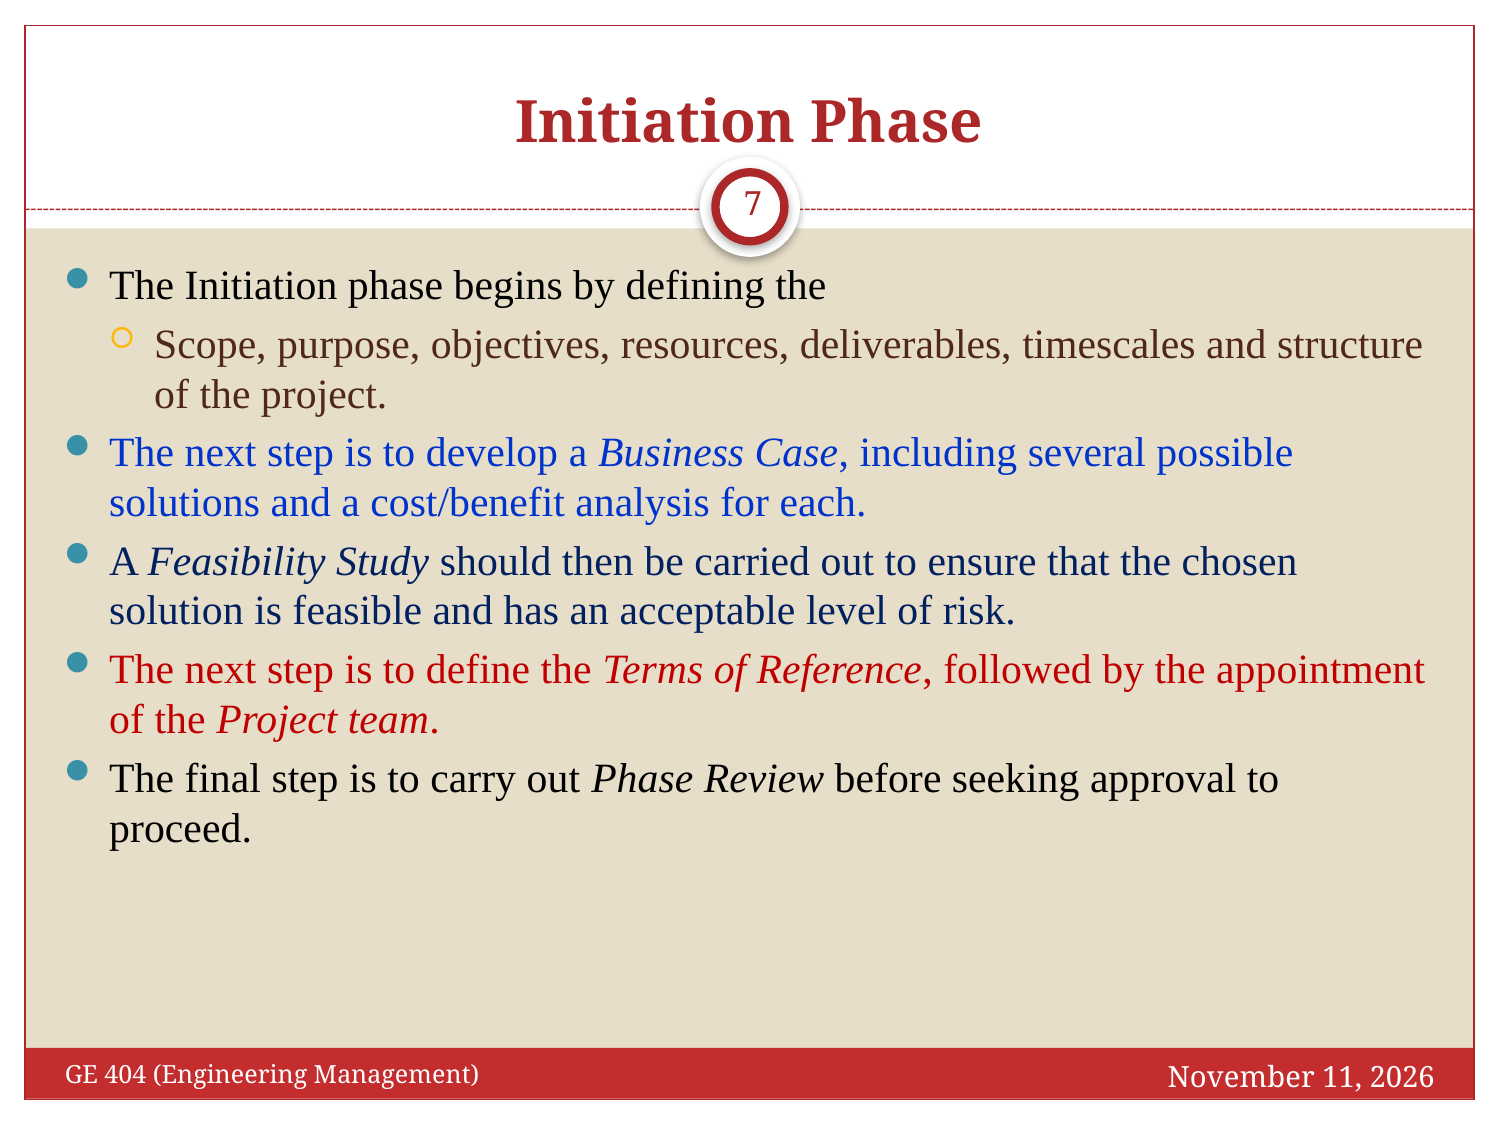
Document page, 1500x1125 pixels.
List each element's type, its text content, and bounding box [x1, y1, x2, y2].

list The Initiation phase begins by defining the Scope, purpose, objectives, resources, deliverables, timescales and structure of the project. The next step is to develop a Business Case, including several possible solutions and a cost/benefit analysis for each. A Feasibility Study should then be carried out to ensure that the chosen solution is feasible and has an acceptable level of risk. The next step is to define the Terms of Reference, followed by the appointment of the Project team. The final step is to carry out Phase Review before seeking approval to proceed. [49, 250, 1445, 1001]
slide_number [950, 1050, 1450, 1111]
slide_number 7 [715, 168, 791, 241]
title Initiation Phase [49, 37, 1450, 162]
footer GE 404 (Engineering Management) [50, 1051, 638, 1112]
